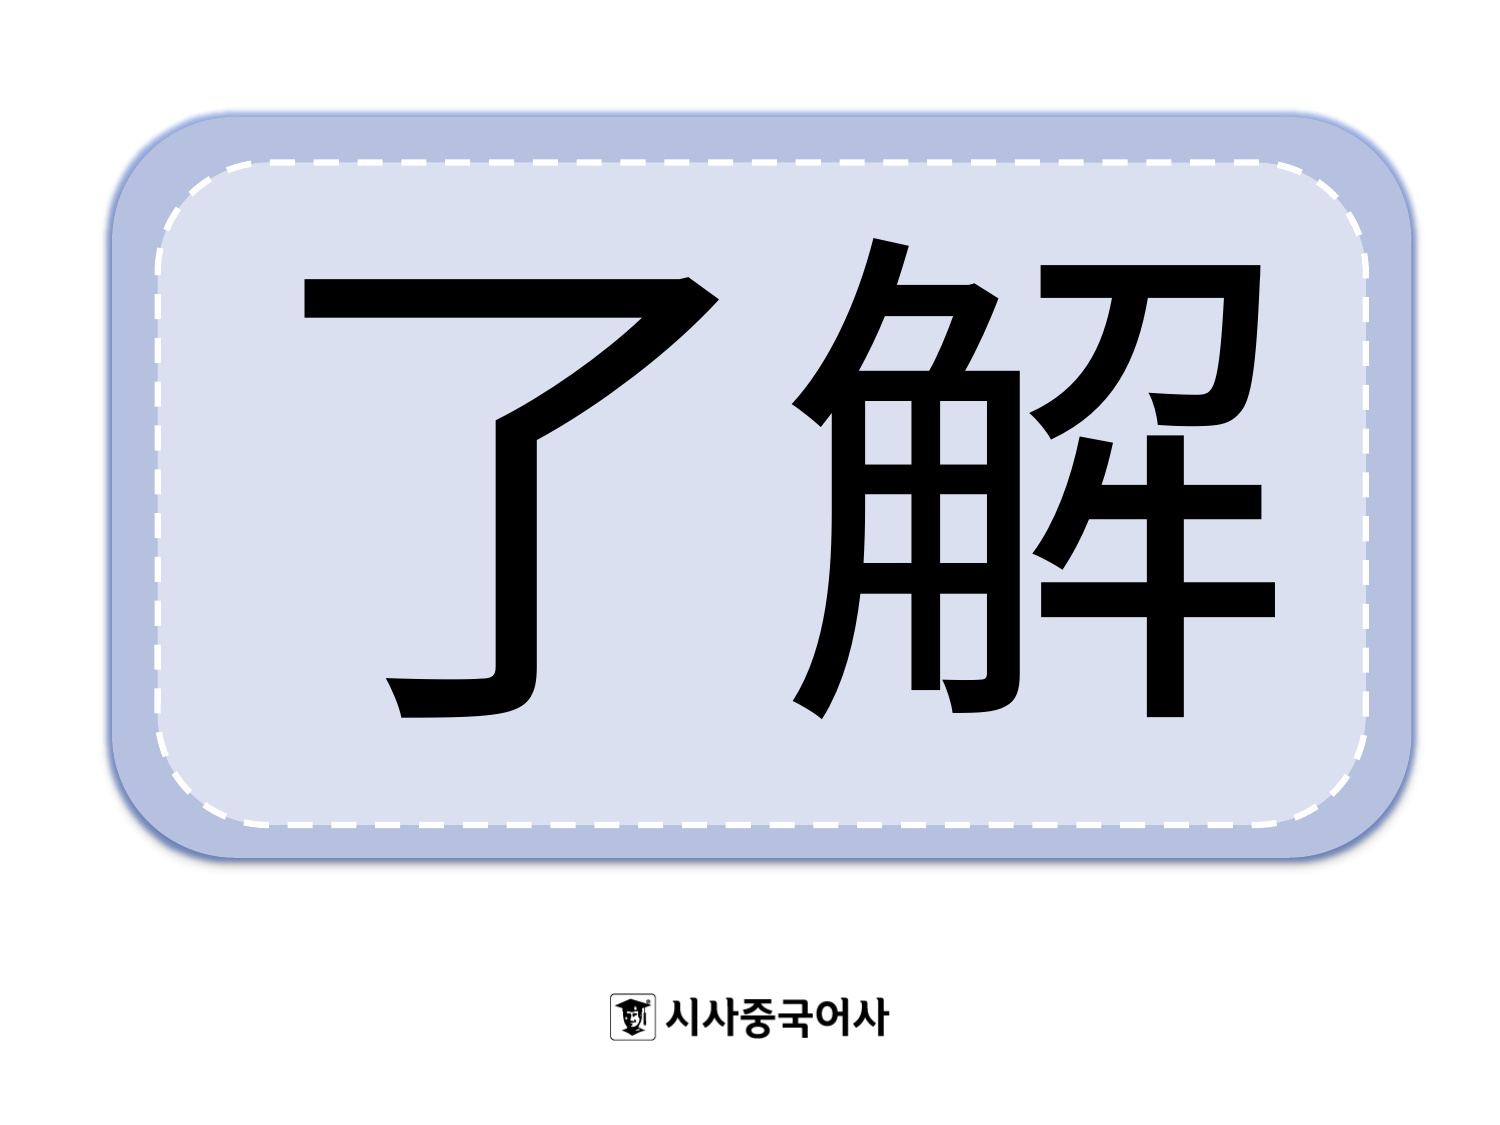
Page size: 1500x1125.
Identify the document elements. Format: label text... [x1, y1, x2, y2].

text_box 了解 [171, 137, 1380, 800]
picture [602, 987, 898, 1047]
text_box [162, 160, 1371, 824]
